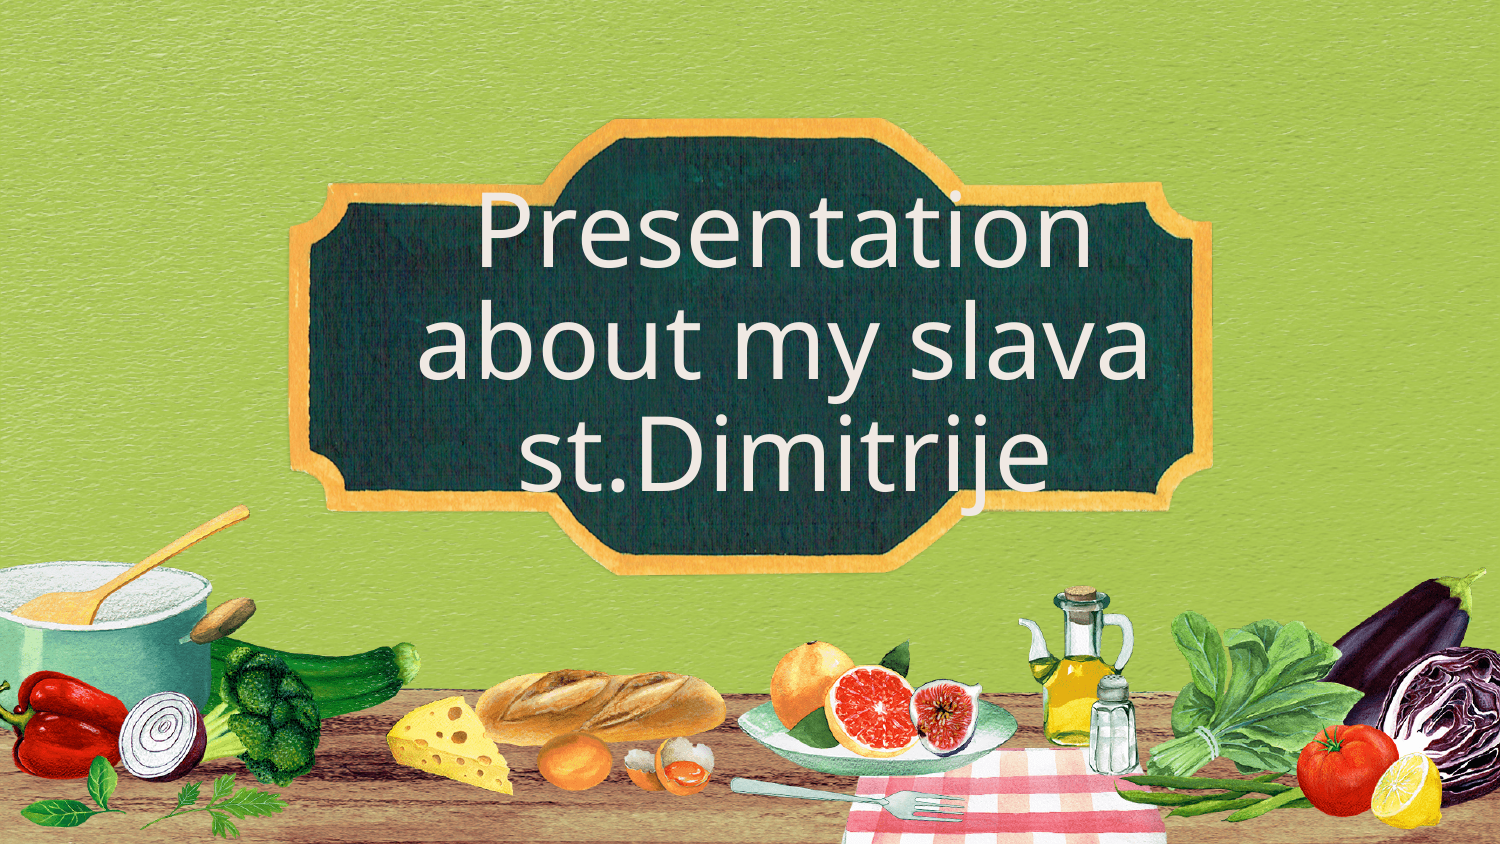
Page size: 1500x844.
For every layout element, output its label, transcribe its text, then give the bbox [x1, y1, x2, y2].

title Presentation about my slava st.Dimitrije [339, 187, 1231, 504]
picture [0, 0, 1500, 844]
